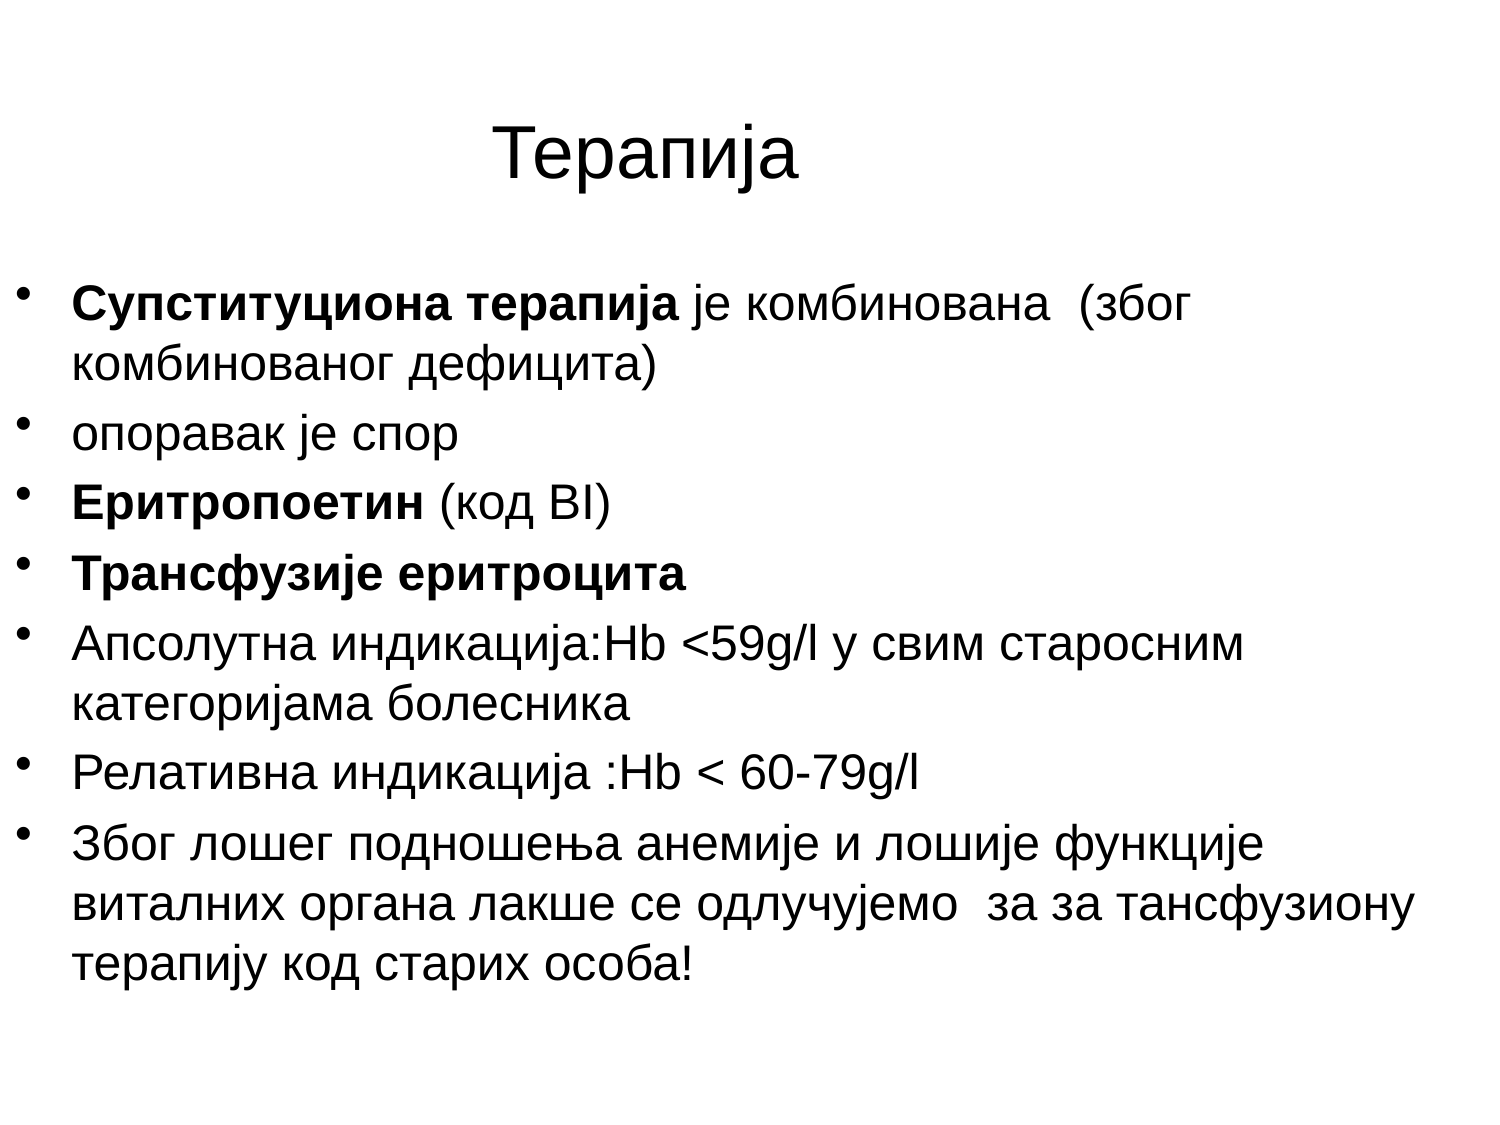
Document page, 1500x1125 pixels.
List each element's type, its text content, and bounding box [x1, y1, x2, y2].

list Супституциона терапија jе комбинована (због комбинованог дефицита) опоравак је спор Еритропоетин (код BI) Трансфузије еритроцита Апсолутна индикација:Hb <59g/l у свим старосним категоријама болесника Релативна индикација :Hb < 60-79g/l Због лошег подношења анемије и лошије функције виталних органа лакше се одлучујемо за за тансфузиону терапију код старих особа! [0, 262, 1500, 1012]
title Терапија [0, 54, 1321, 243]
